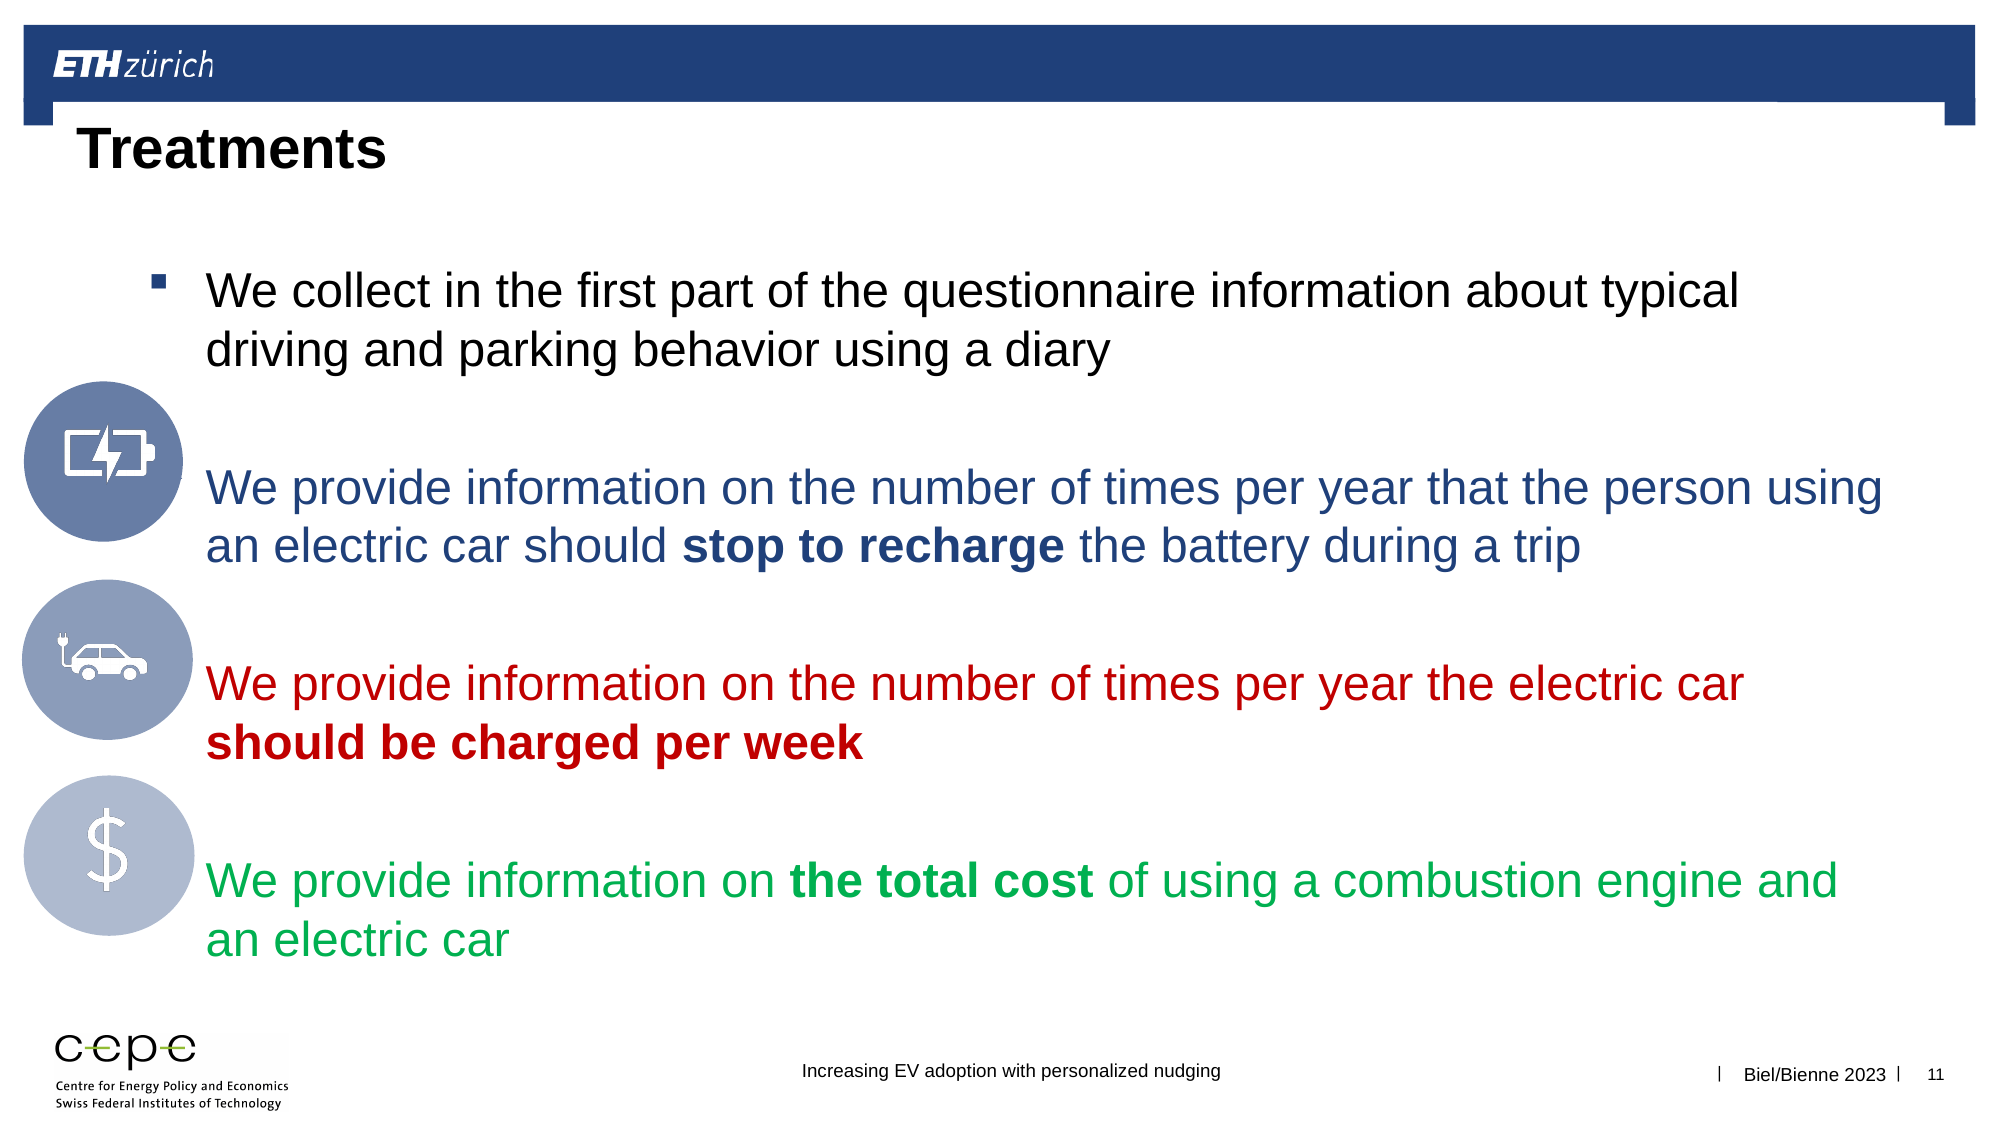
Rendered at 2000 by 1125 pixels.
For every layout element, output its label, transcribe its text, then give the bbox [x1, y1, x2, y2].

text_box Increasing EV adoption with personalized nudging [787, 1051, 1709, 1125]
list We collect in the first part of the questionnaire information about typical driving and parking behavior using a diary We provide information on the number of times per year that the person using an electric car should stop to recharge the battery during a trip We provide information on the number of times per year the electric car should be charged per week We provide information on the total cost of using a combustion engine and an electric car [124, 258, 1917, 972]
picture [54, 1033, 289, 1112]
text_box [55, 802, 157, 898]
text_box [21, 579, 193, 740]
text_box [58, 405, 160, 502]
text_box [51, 609, 153, 705]
slide_number 11 [1906, 1034, 1966, 1112]
text_box [23, 381, 183, 542]
text_box Biel/Bienne 2023 [1728, 1054, 1906, 1125]
text_box [23, 775, 195, 936]
title Treatments [53, 101, 1778, 238]
